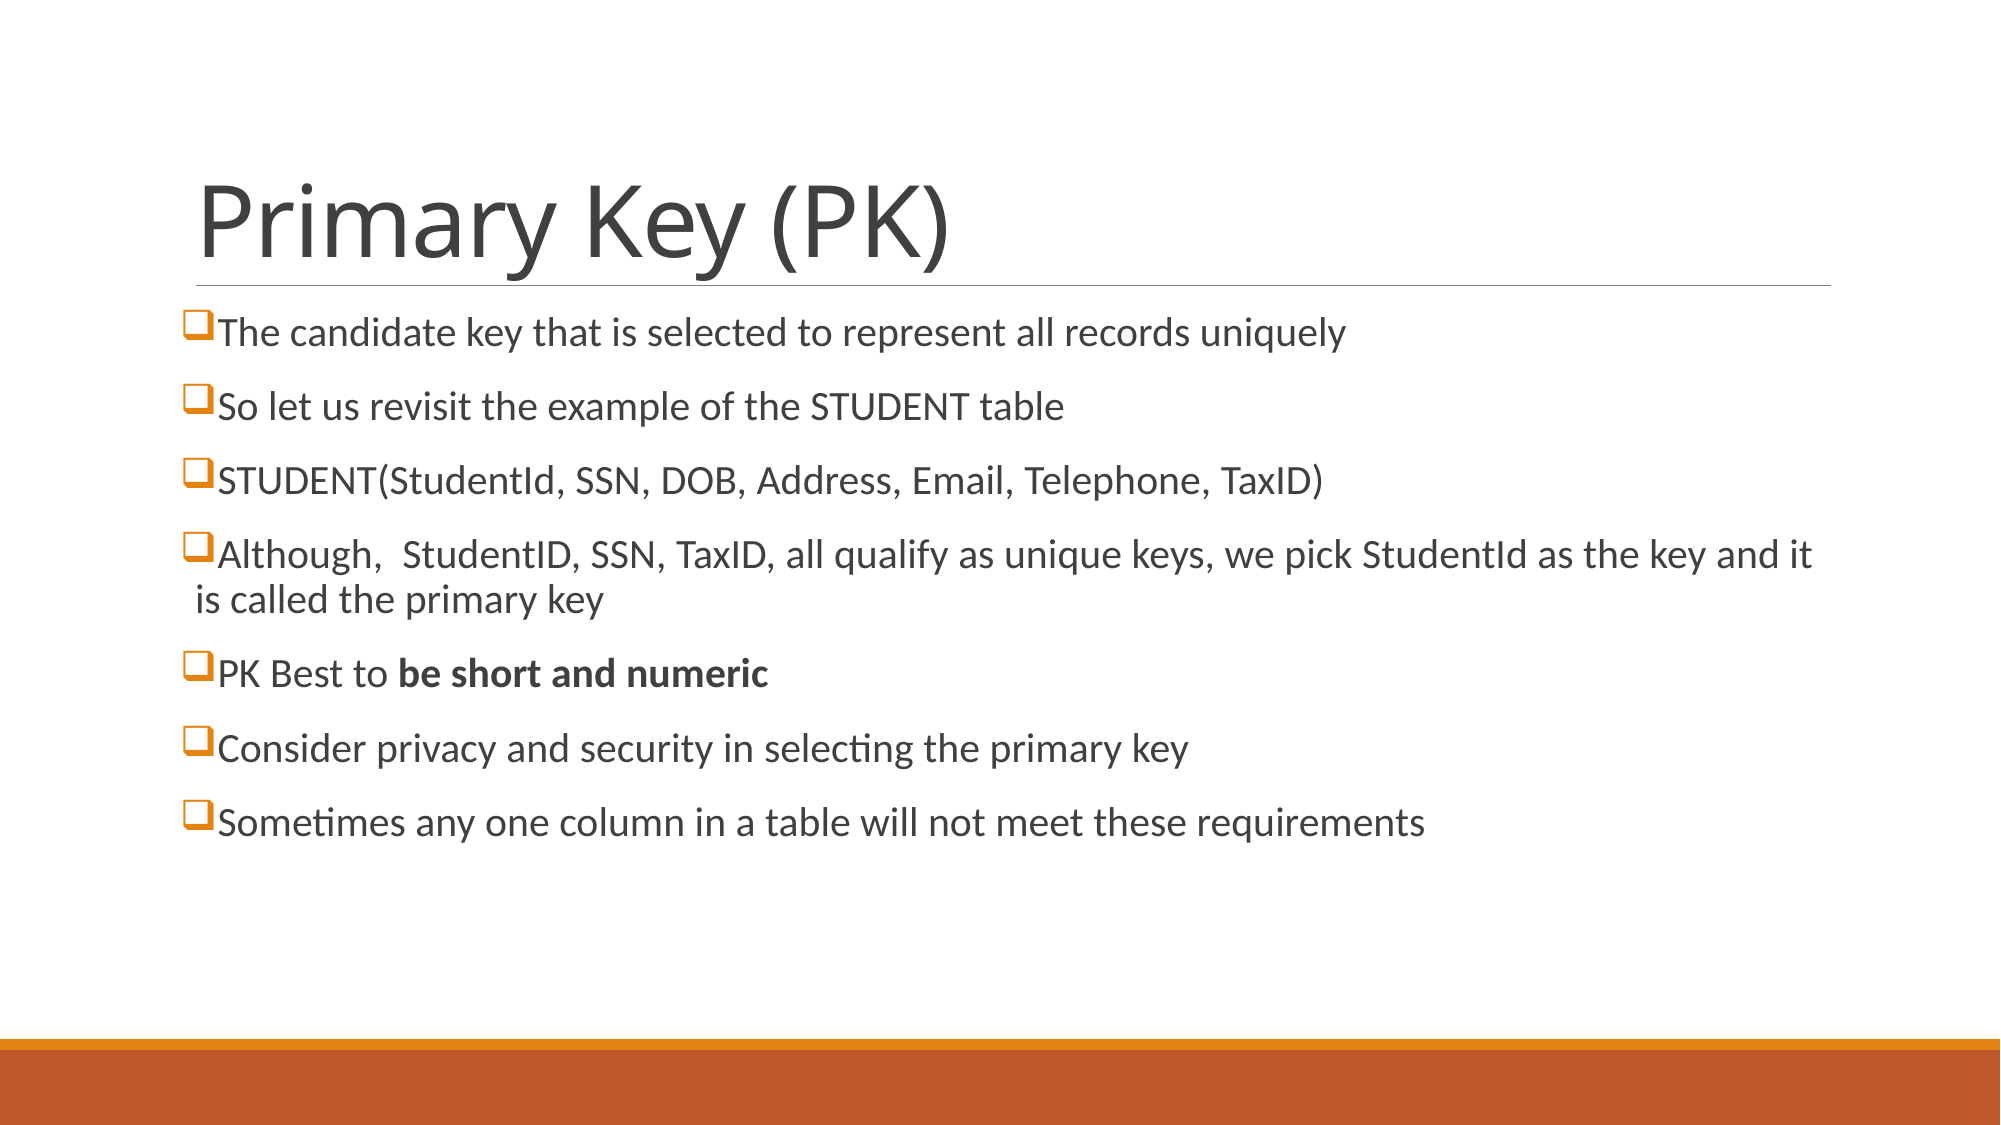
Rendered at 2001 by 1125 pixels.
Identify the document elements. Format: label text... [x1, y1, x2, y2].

title Primary Key (PK) [180, 47, 1830, 285]
list The candidate key that is selected to represent all records uniquely So let us revisit the example of the STUDENT table STUDENT(StudentId, SSN, DOB, Address, Email, Telephone, TaxID) Although, StudentID, SSN, TaxID, all qualify as unique keys, we pick StudentId as the key and it is called the primary key PK Best to be short and numeric Consider privacy and security in selecting the primary key Sometimes any one column in a table will not meet these requirements [180, 302, 1830, 963]
